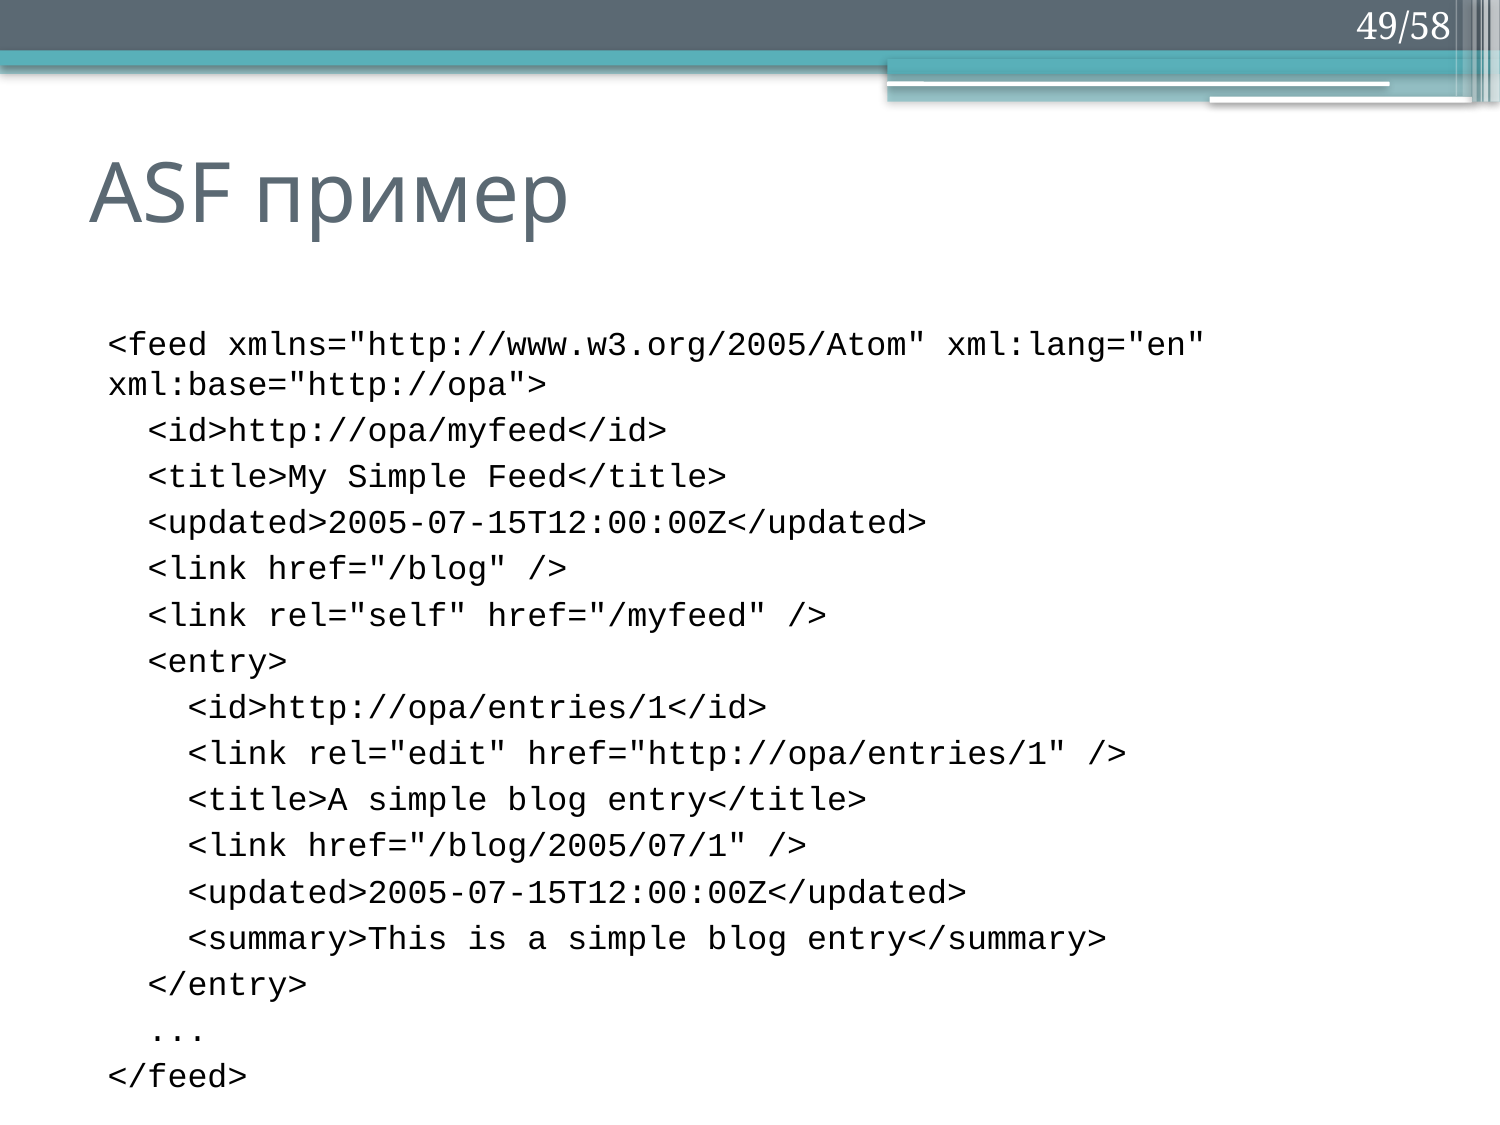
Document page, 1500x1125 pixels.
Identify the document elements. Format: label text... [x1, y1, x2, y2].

slide_number 49/58 [1305, 0, 1466, 61]
list <feed xmlns="http://www.w3.org/2005/Atom" xml:lang="en" xml:base="http://opa"> <id>http://opa/myfeed</id> <title>My Simple Feed</title> <updated>2005-07-15T12:00:00Z</updated> <link href="/blog" /> <link rel="self" href="/myfeed" /> <entry> <id>http://opa/entries/1</id> <link rel="edit" href="http://opa/entries/1" /> <title>A simple blog entry</title> <link href="/blog/2005/07/1" /> <updated>2005-07-15T12:00:00Z</updated> <summary>This is a simple blog entry</summary> </entry> ... </feed> [75, 314, 1459, 1083]
title ASF пример [75, 101, 1425, 277]
